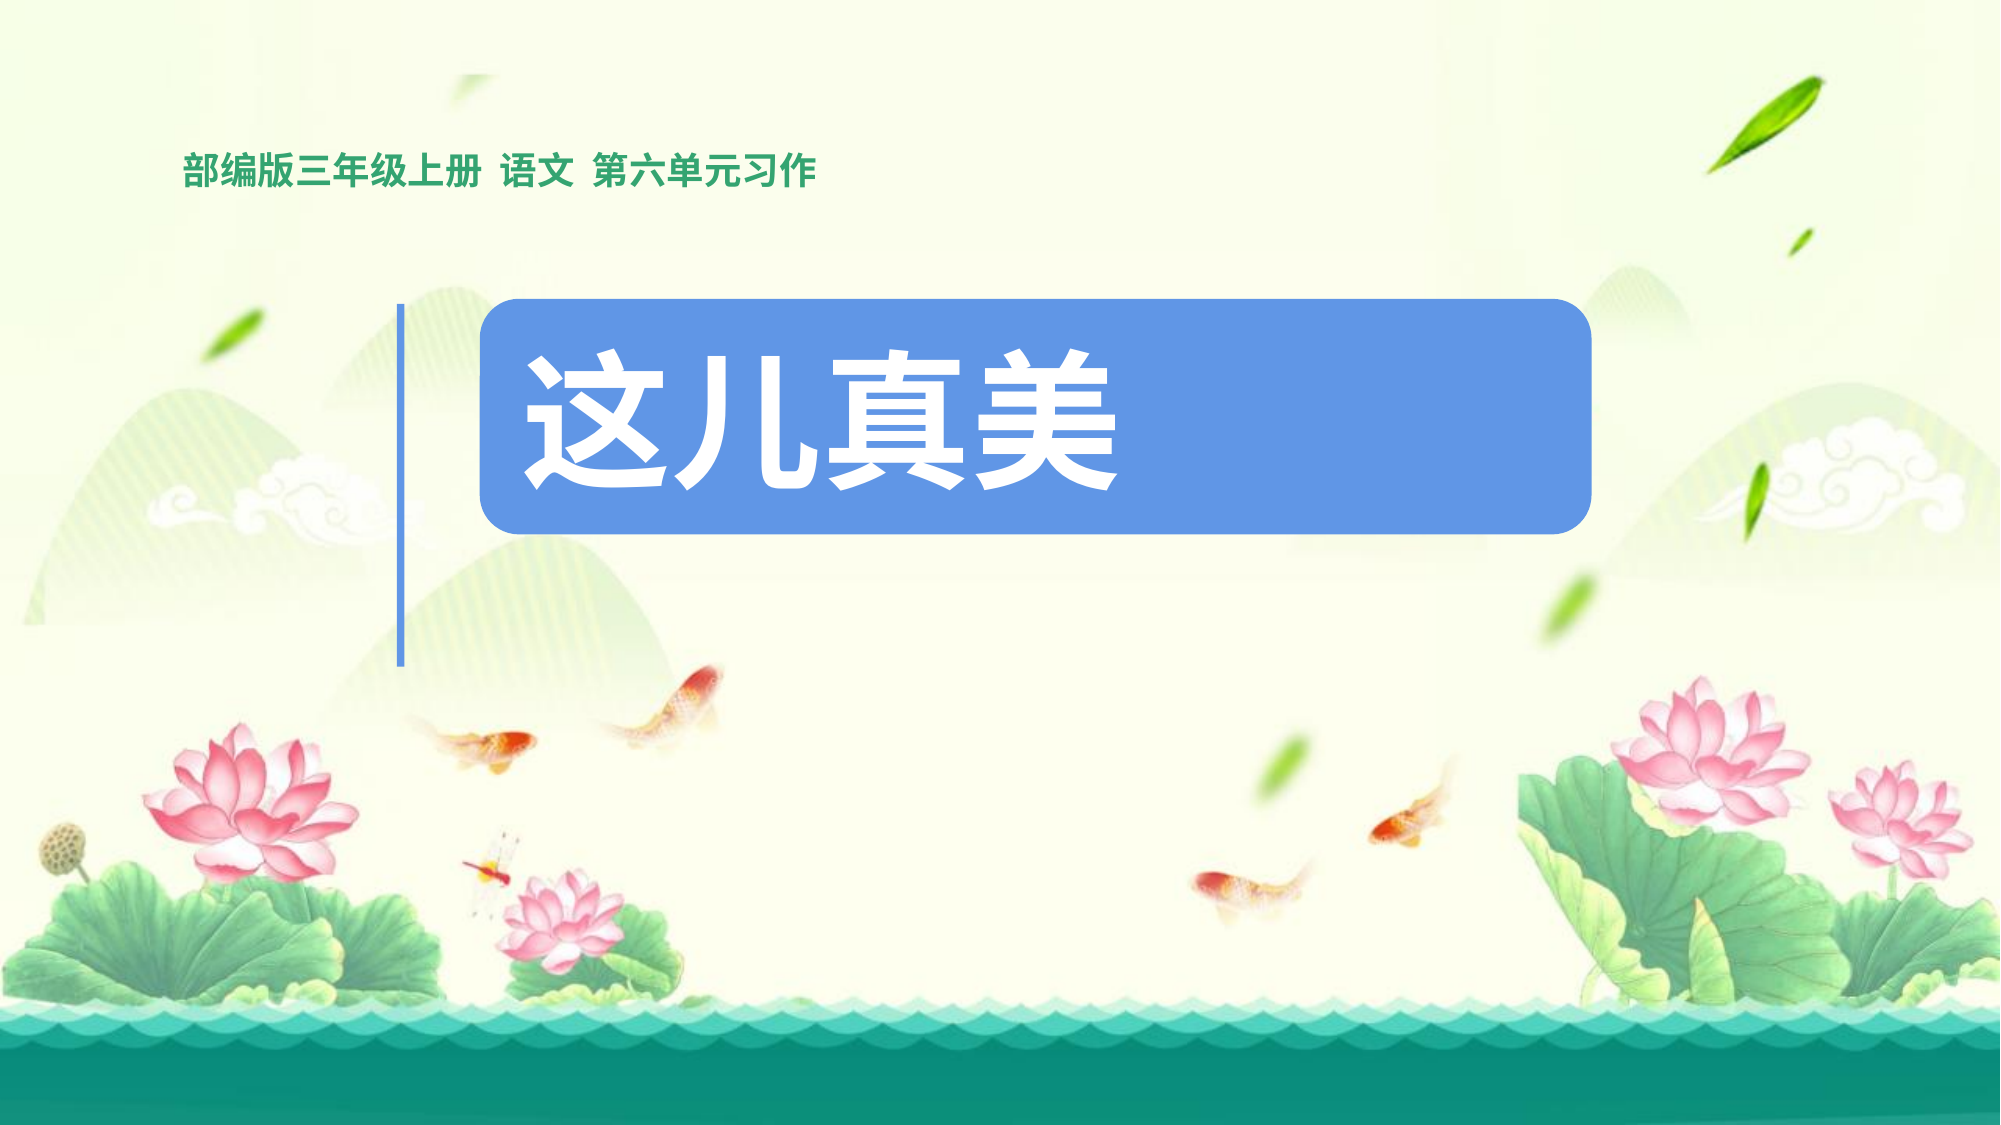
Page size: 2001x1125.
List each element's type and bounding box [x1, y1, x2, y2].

picture [0, 0, 2000, 1125]
text_box [479, 298, 1592, 535]
